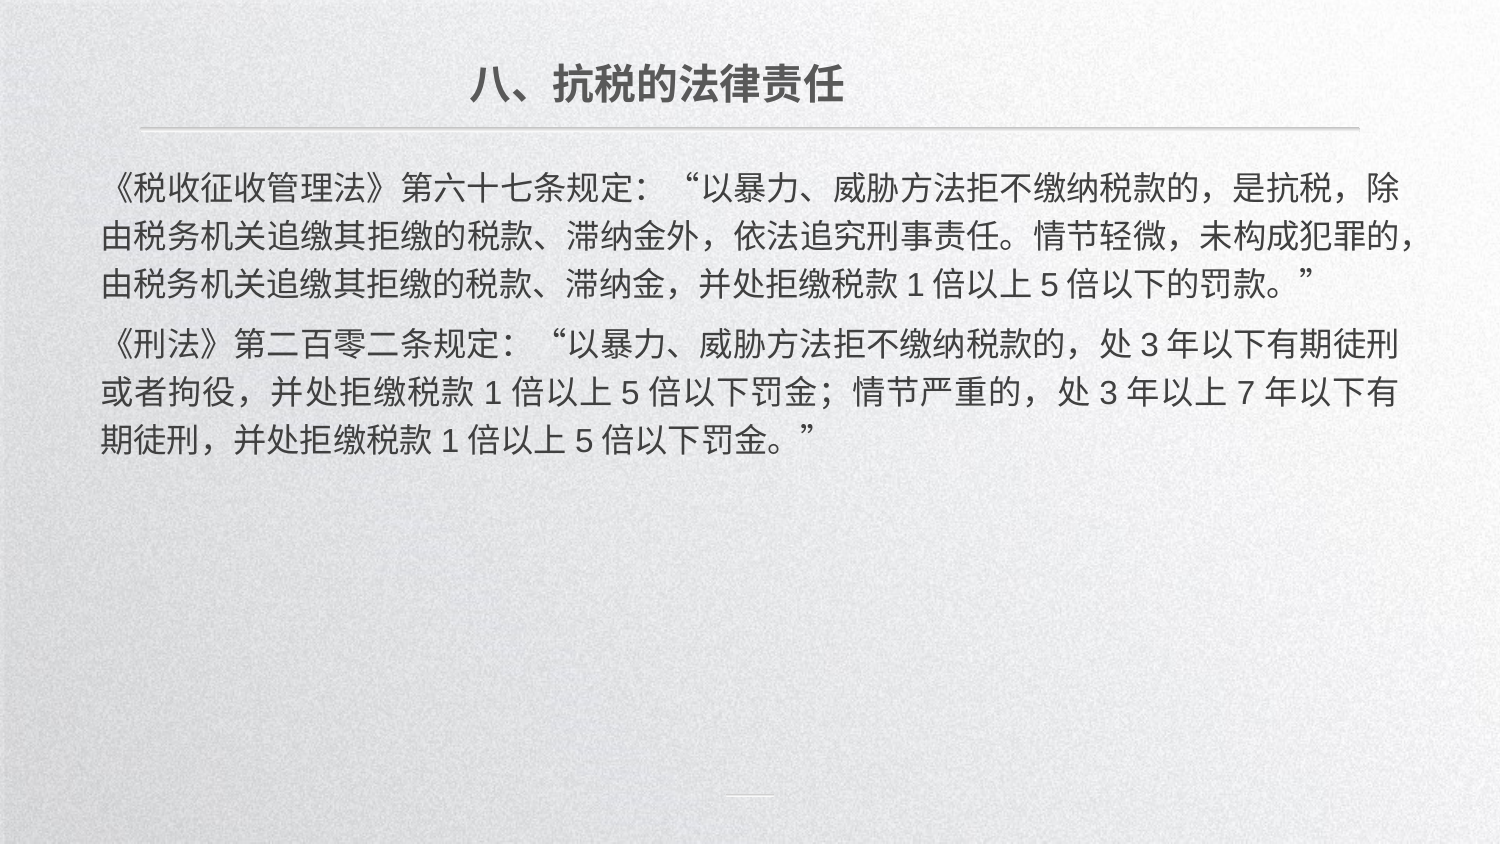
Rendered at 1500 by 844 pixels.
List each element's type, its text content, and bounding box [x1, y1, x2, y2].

text_box 《税收征收管理法》第六十七条规定：“以暴力、威胁方法拒不缴纳税款的，是抗税，除由税务机关追缴其拒缴的税款、滞纳金外，依法追究刑事责任。情节轻微，未构成犯罪的，由税务机关追缴其拒缴的税款、滞纳金，并处拒缴税款1倍以上5倍以下的罚款。” 《刑法》第二百零二条规定：“以暴力、威胁方法拒不缴纳税款的，处3年以下有期徒刑或者拘役，并处拒缴税款1倍以上5倍以下罚金；情节严重的，处3年以上7年以下有期徒刑，并处拒缴税款1倍以上5倍以下罚金。” [100, 159, 1400, 460]
picture [0, 0, 1500, 844]
text_box 八、抗税的法律责任 [80, 52, 1234, 114]
